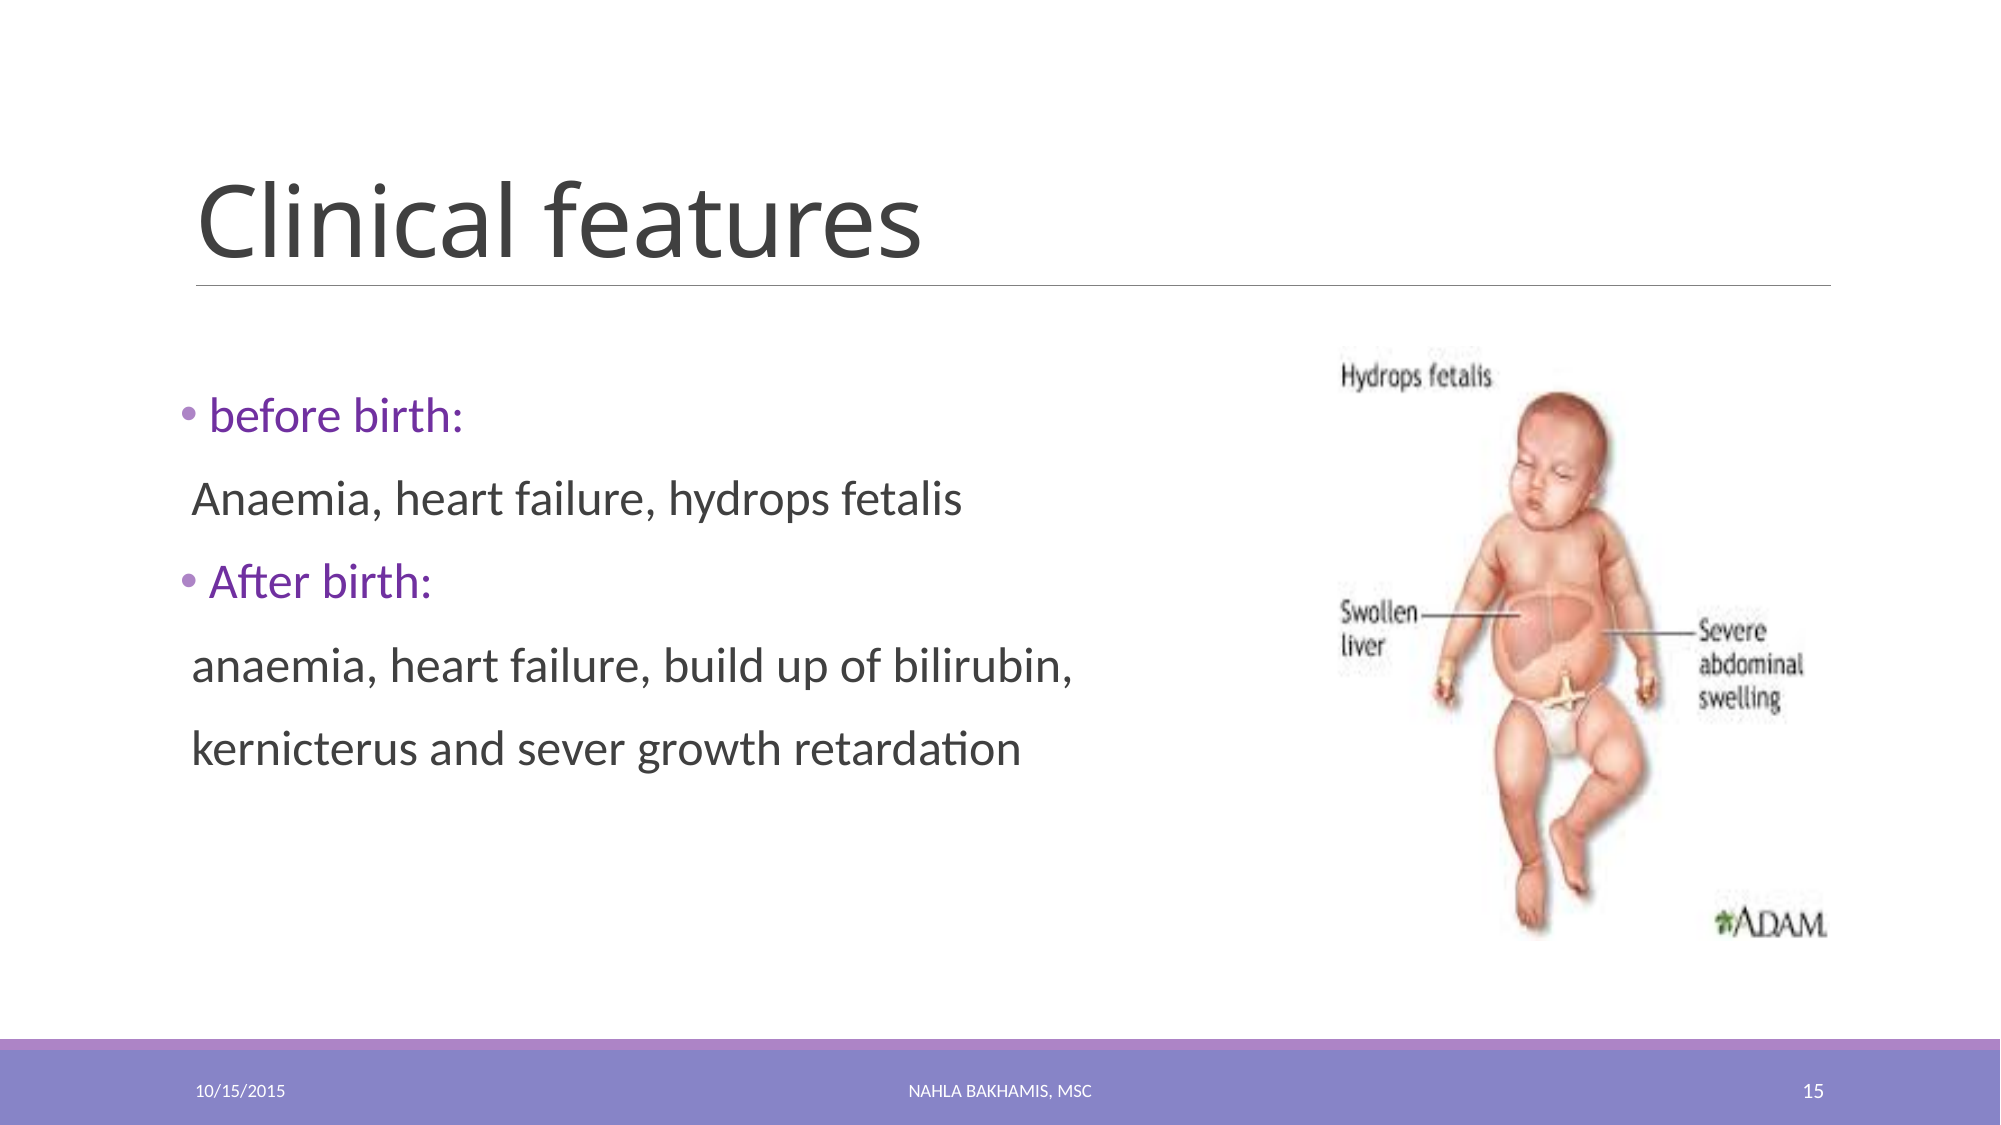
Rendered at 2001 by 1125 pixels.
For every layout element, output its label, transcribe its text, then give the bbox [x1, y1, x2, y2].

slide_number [180, 1059, 586, 1120]
picture [1266, 345, 1831, 941]
slide_number 15 [1624, 1059, 1840, 1120]
footer NAHLA BAKHAMIS, MSc [604, 1059, 1396, 1120]
title Clinical features [180, 47, 1830, 285]
list before birth: Anaemia, heart failure, hydrops fetalis After birth: anaemia, heart failure, build up of bilirubin, kernicterus and sever growth retardation [180, 302, 1830, 963]
